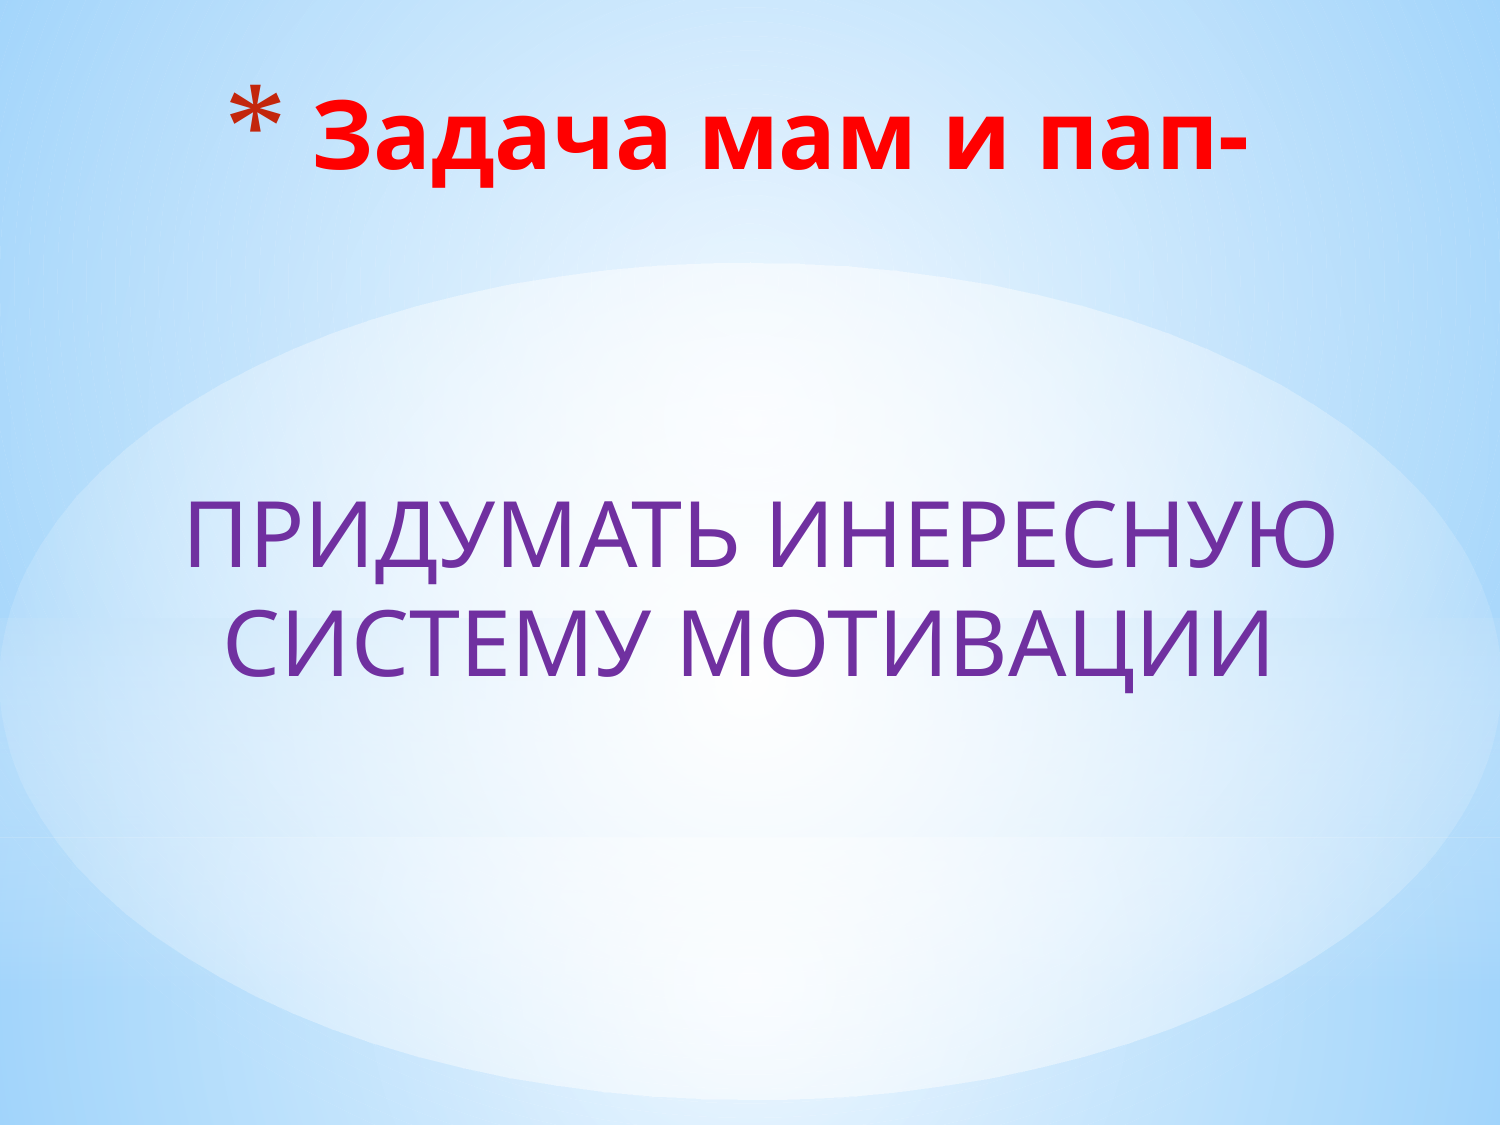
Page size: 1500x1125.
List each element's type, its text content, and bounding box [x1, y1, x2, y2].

text_box ПРИДУМАТЬ ИНЕРЕСНУЮ СИСТЕМУ МОТИВАЦИИ [53, 467, 1471, 703]
title Задача мам и пап- [29, 66, 1471, 504]
